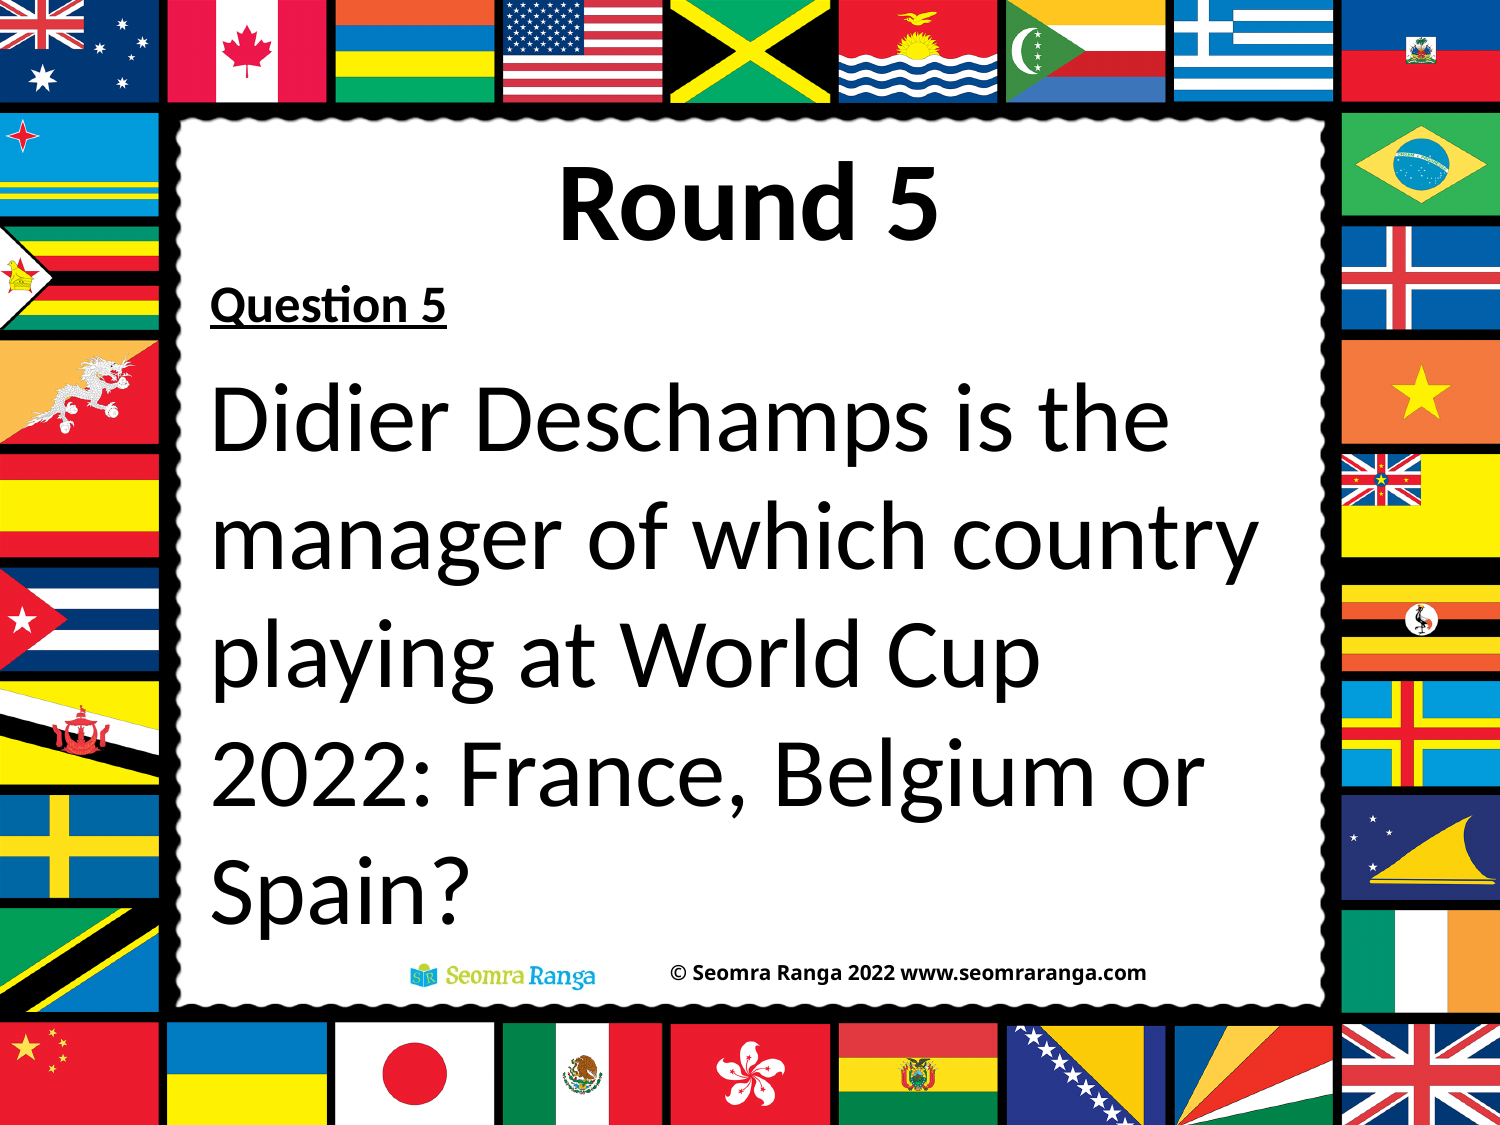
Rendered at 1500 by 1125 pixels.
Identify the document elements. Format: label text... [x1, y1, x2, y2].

list Question 5 Didier Deschamps is the manager of which country playing at World Cup 2022: France, Belgium or Spain? [194, 261, 1306, 953]
picture [0, 0, 1500, 1125]
picture [10, 122, 36, 150]
text_box © Seomra Ranga 2022 www.seomraranga.com [631, 953, 1187, 993]
title Round 5 [183, 101, 1317, 290]
